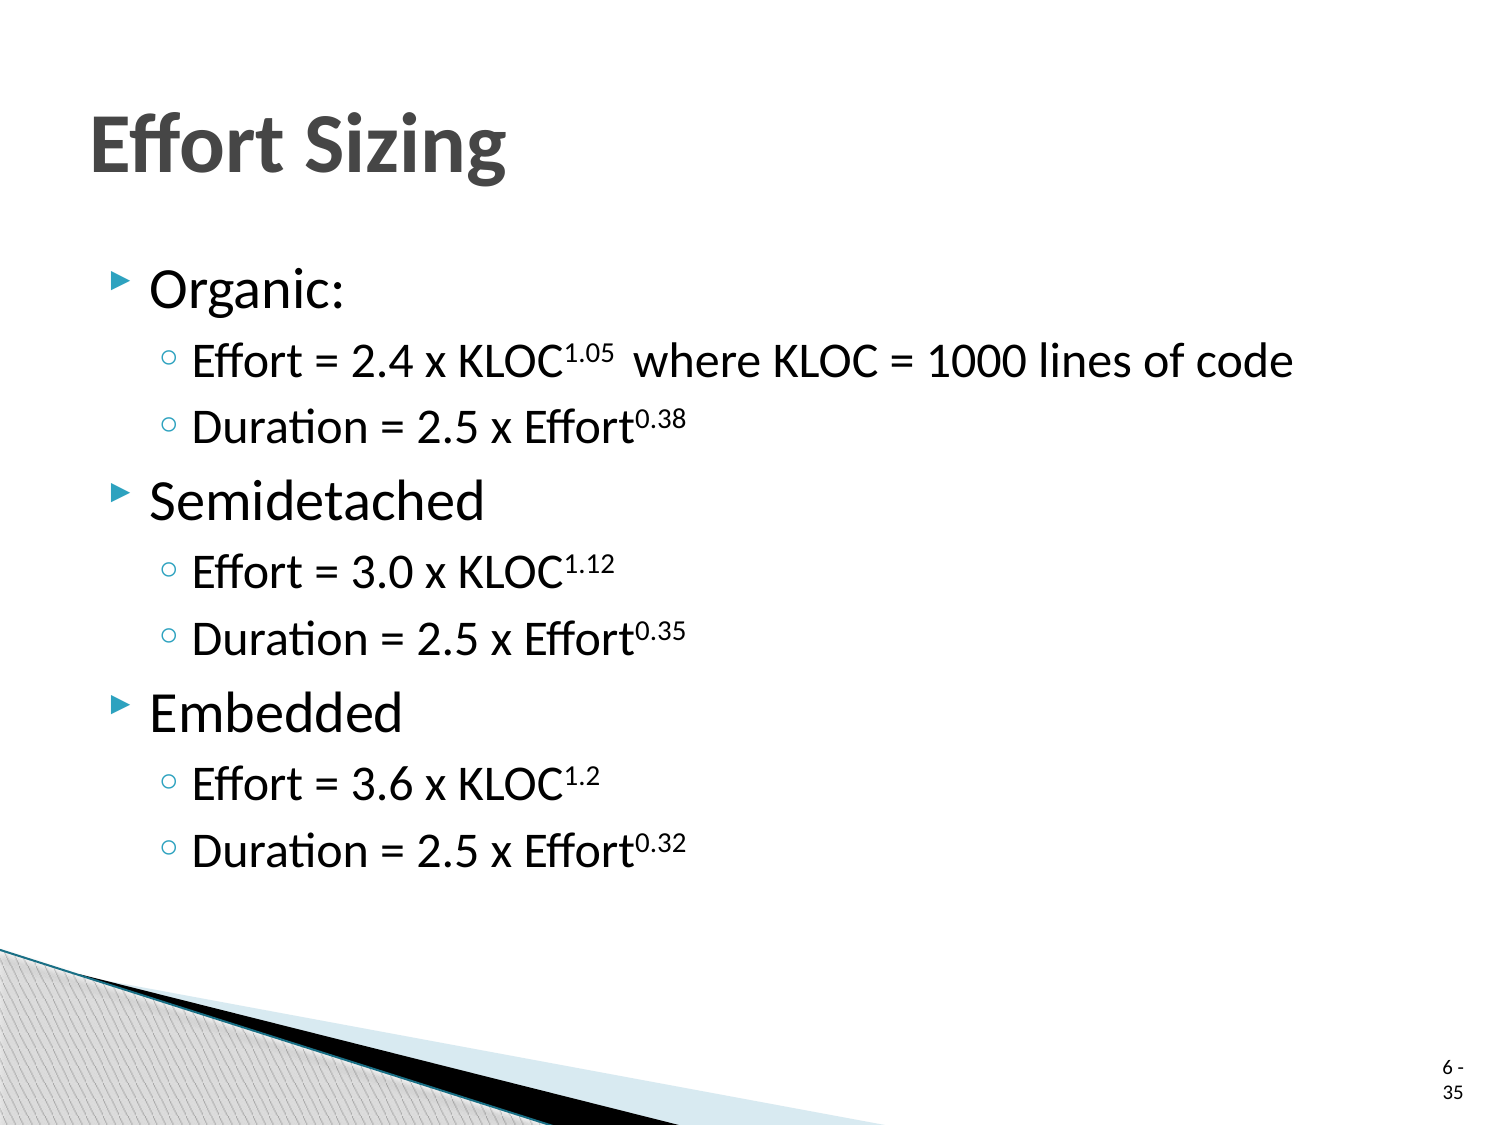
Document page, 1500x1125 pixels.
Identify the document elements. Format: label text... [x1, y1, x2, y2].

title Effort Sizing [75, 45, 1425, 233]
slide_number 6 - 35 [1418, 1051, 1479, 1112]
list Organic: Effort = 2.4 x KLOC1.05 where KLOC = 1000 lines of code Duration = 2.5 x Effort0.38 Semidetached Effort = 3.0 x KLOC1.12 Duration = 2.5 x Effort0.35 Embedded Effort = 3.6 x KLOC1.2 Duration = 2.5 x Effort0.32 [75, 243, 1425, 986]
